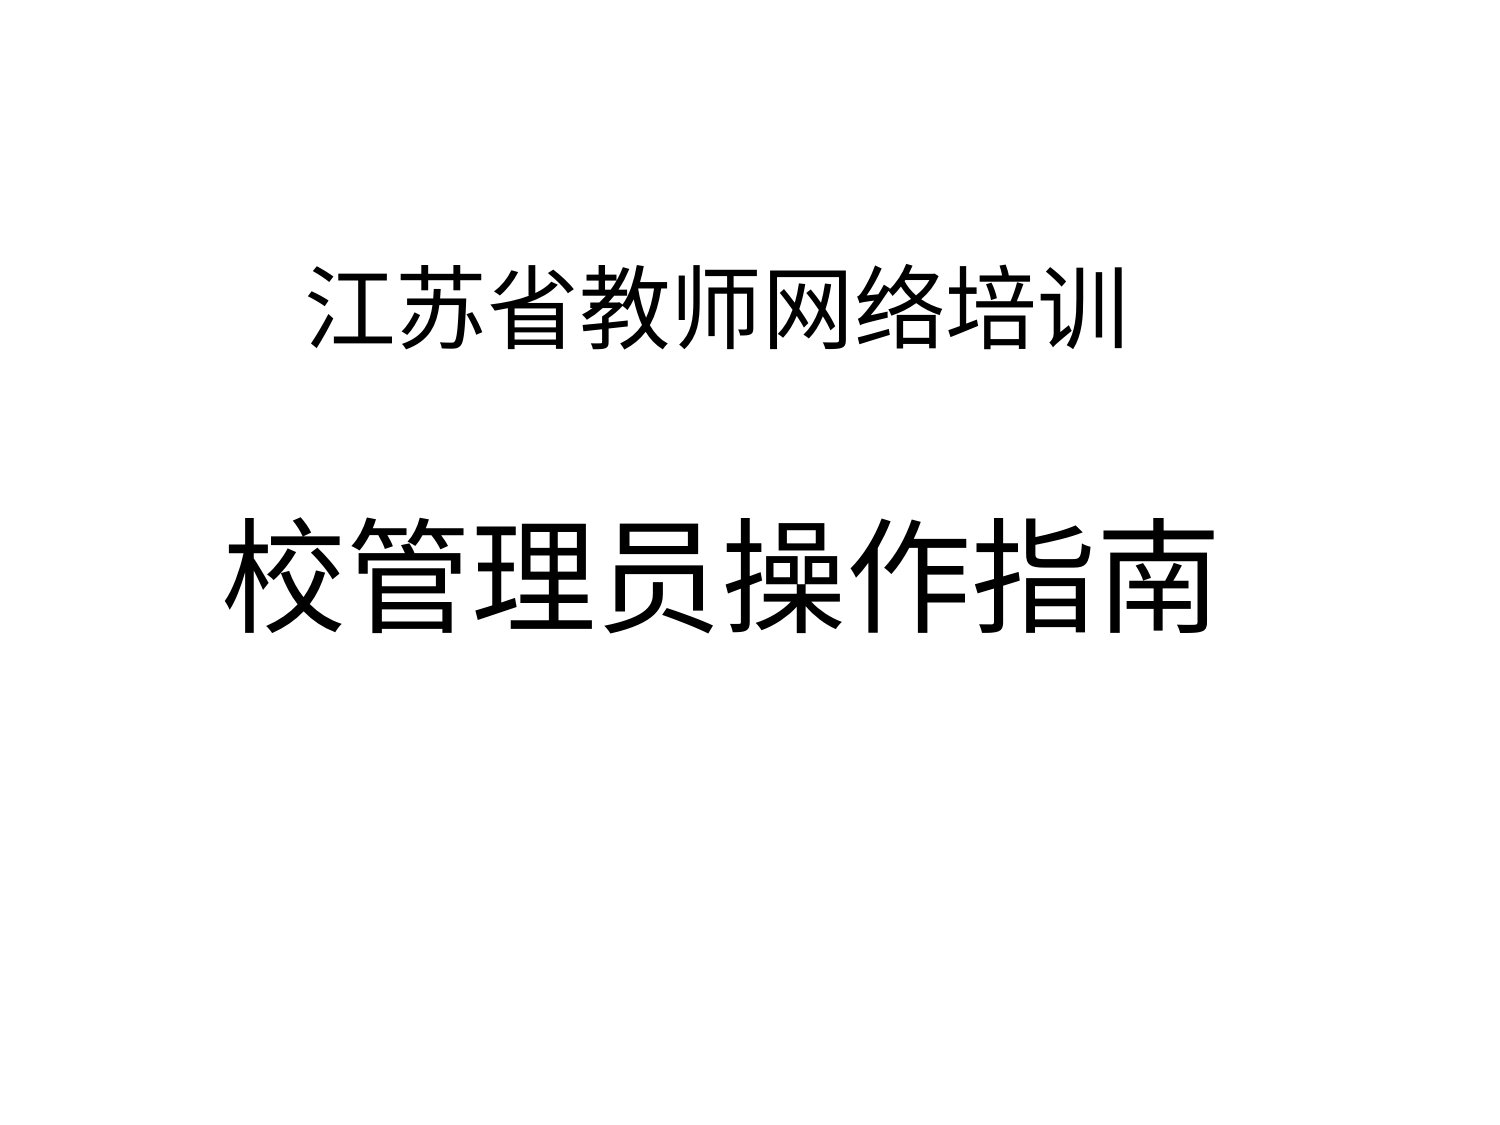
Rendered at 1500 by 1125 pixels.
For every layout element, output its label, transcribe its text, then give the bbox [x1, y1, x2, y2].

text_box 校管理员操作指南 [206, 491, 1270, 657]
text_box 江苏省教师网络培训 [289, 243, 1152, 369]
